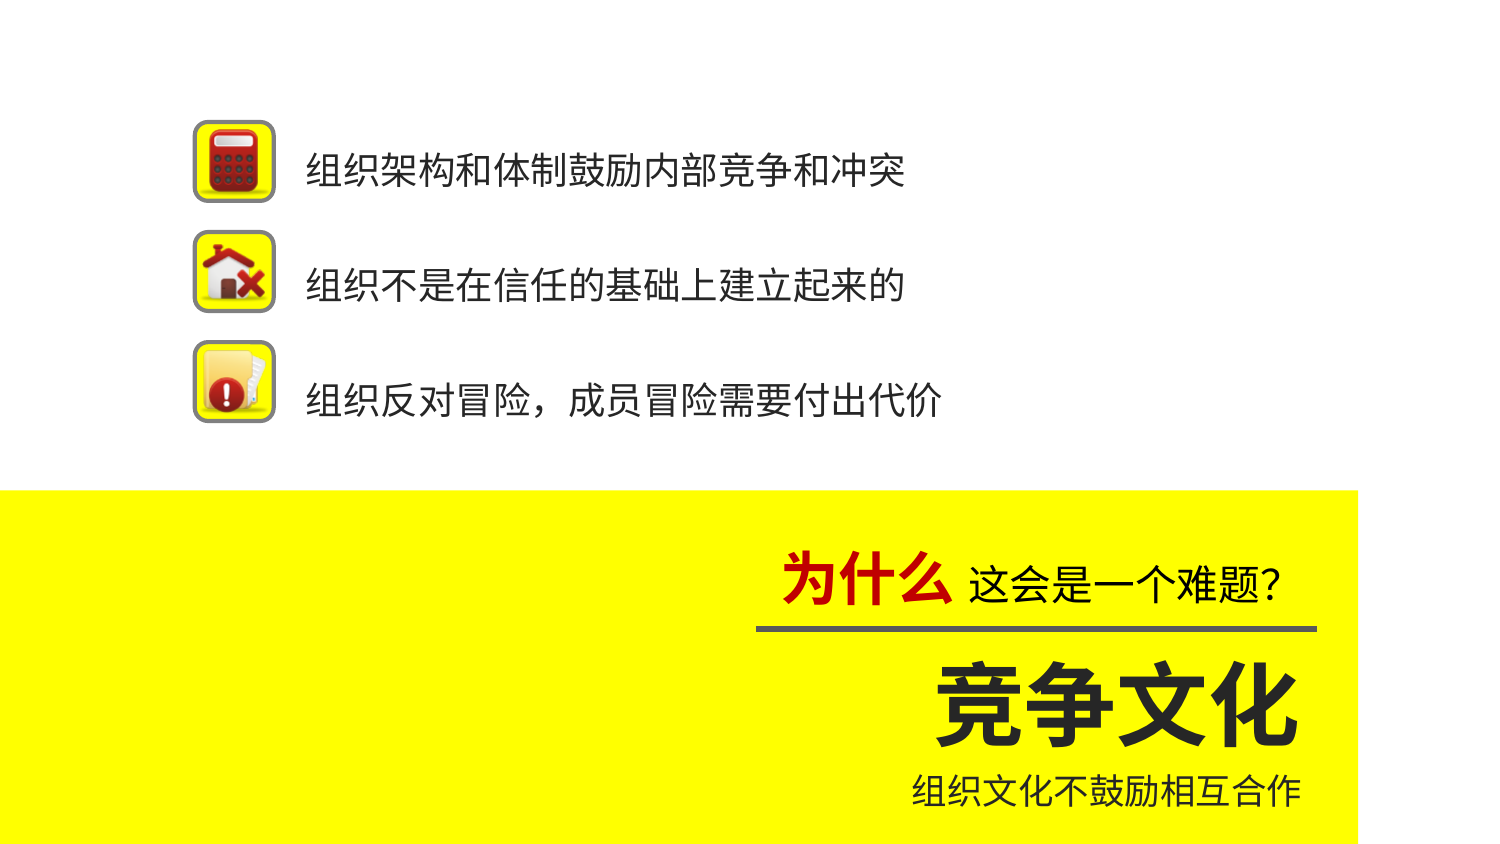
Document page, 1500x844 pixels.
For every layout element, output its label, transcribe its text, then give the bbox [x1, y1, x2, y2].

text_box 组织文化不鼓励相互合作 [873, 740, 1317, 820]
text_box [0, 488, 1360, 844]
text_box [194, 94, 967, 433]
text_box 为什么 这会是一个难题？ [761, 534, 1317, 619]
text_box 竞争文化 [918, 640, 1315, 740]
